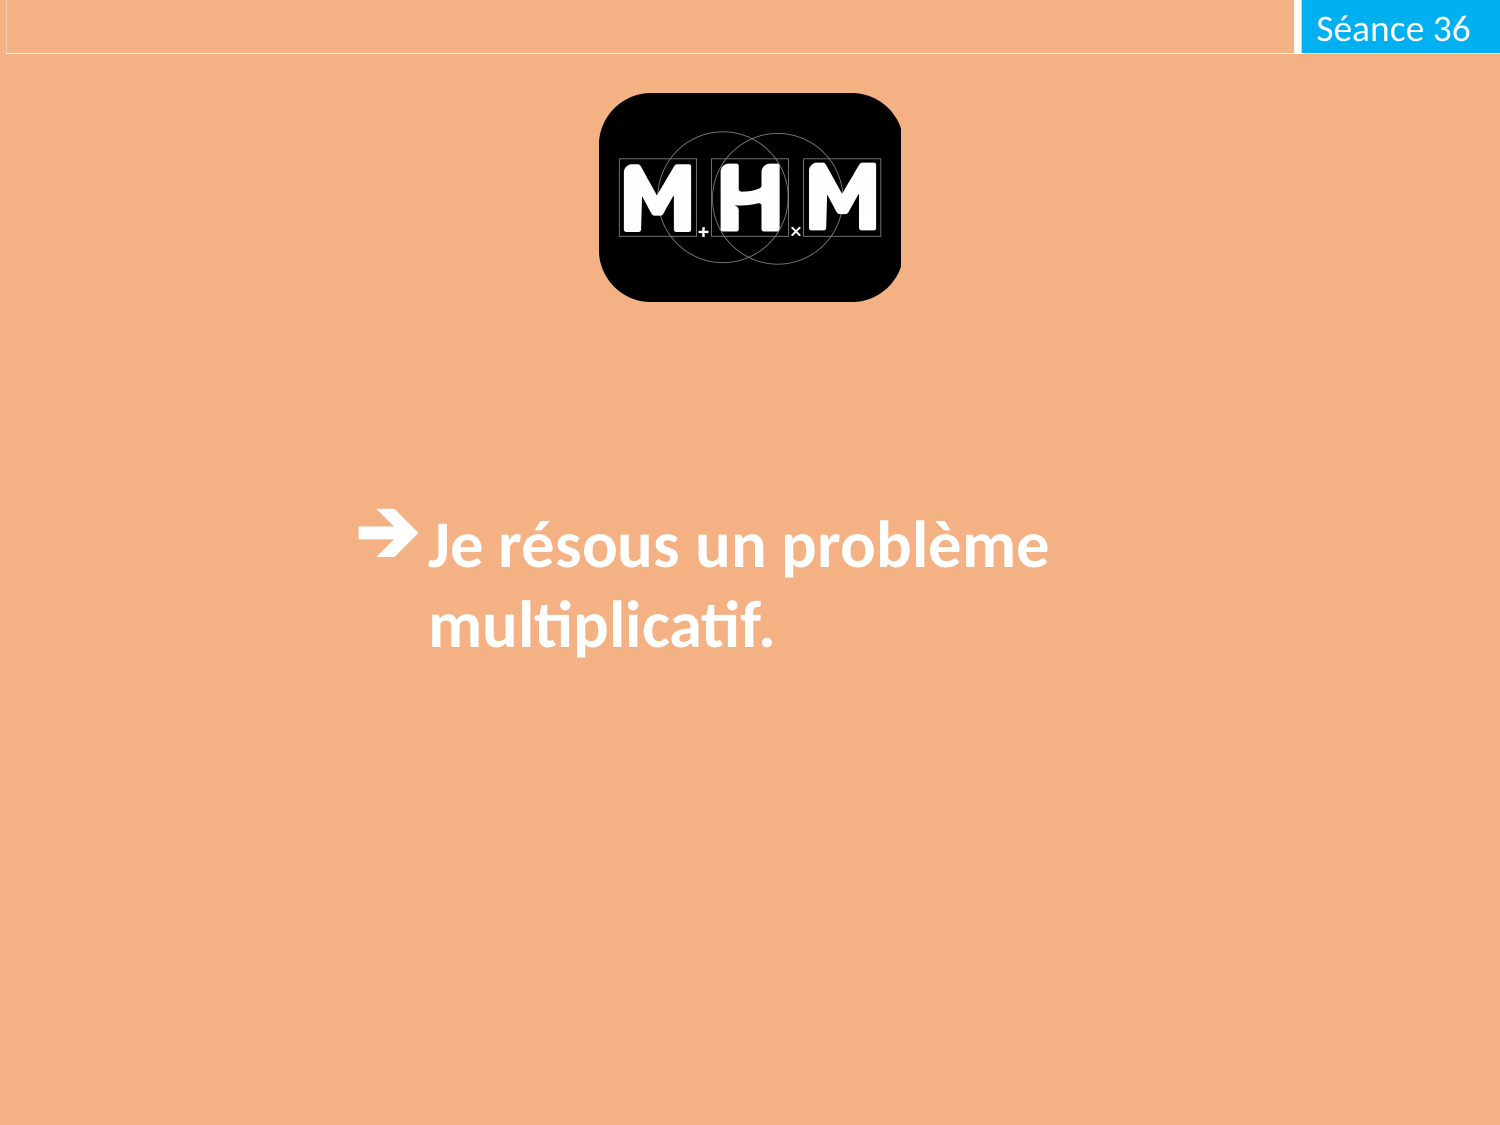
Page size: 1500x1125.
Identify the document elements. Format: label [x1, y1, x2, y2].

text_box [0, 54, 1500, 1125]
